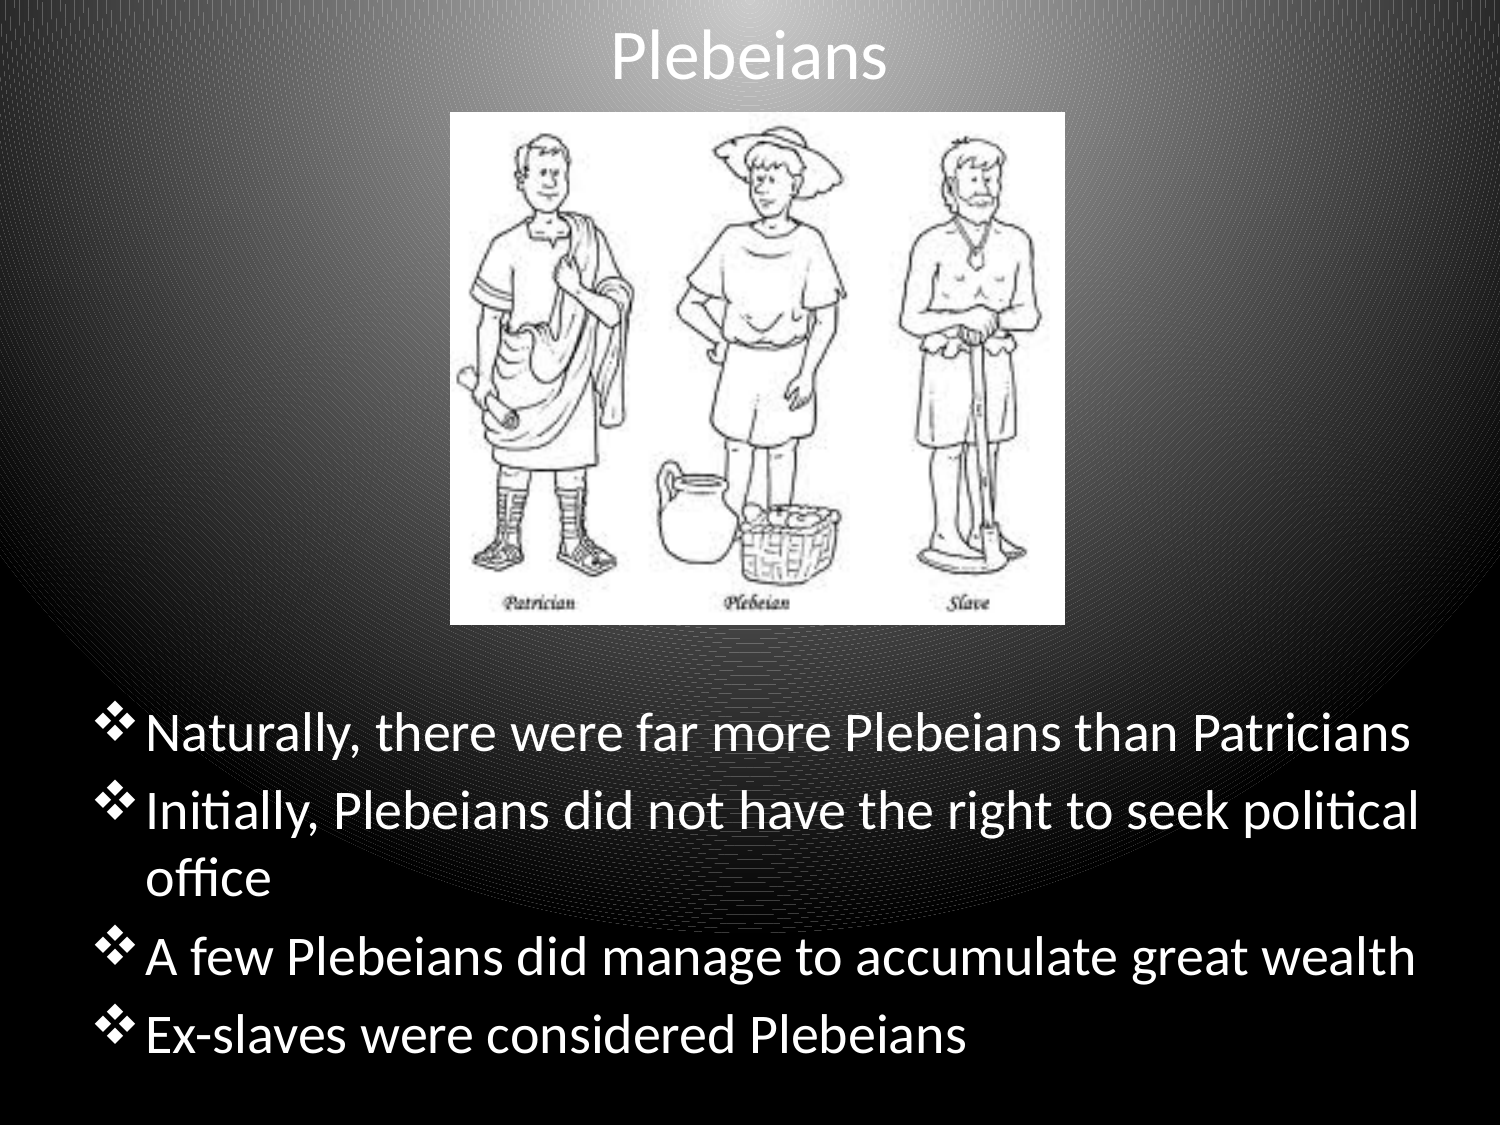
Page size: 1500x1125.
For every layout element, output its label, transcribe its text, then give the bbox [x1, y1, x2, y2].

title Plebeians [75, 0, 1425, 188]
picture [449, 112, 1066, 626]
list Naturally, there were far more Plebeians than Patricians Initially, Plebeians did not have the right to seek political office A few Plebeians did manage to accumulate great wealth Ex-slaves were considered Plebeians [75, 687, 1500, 1075]
